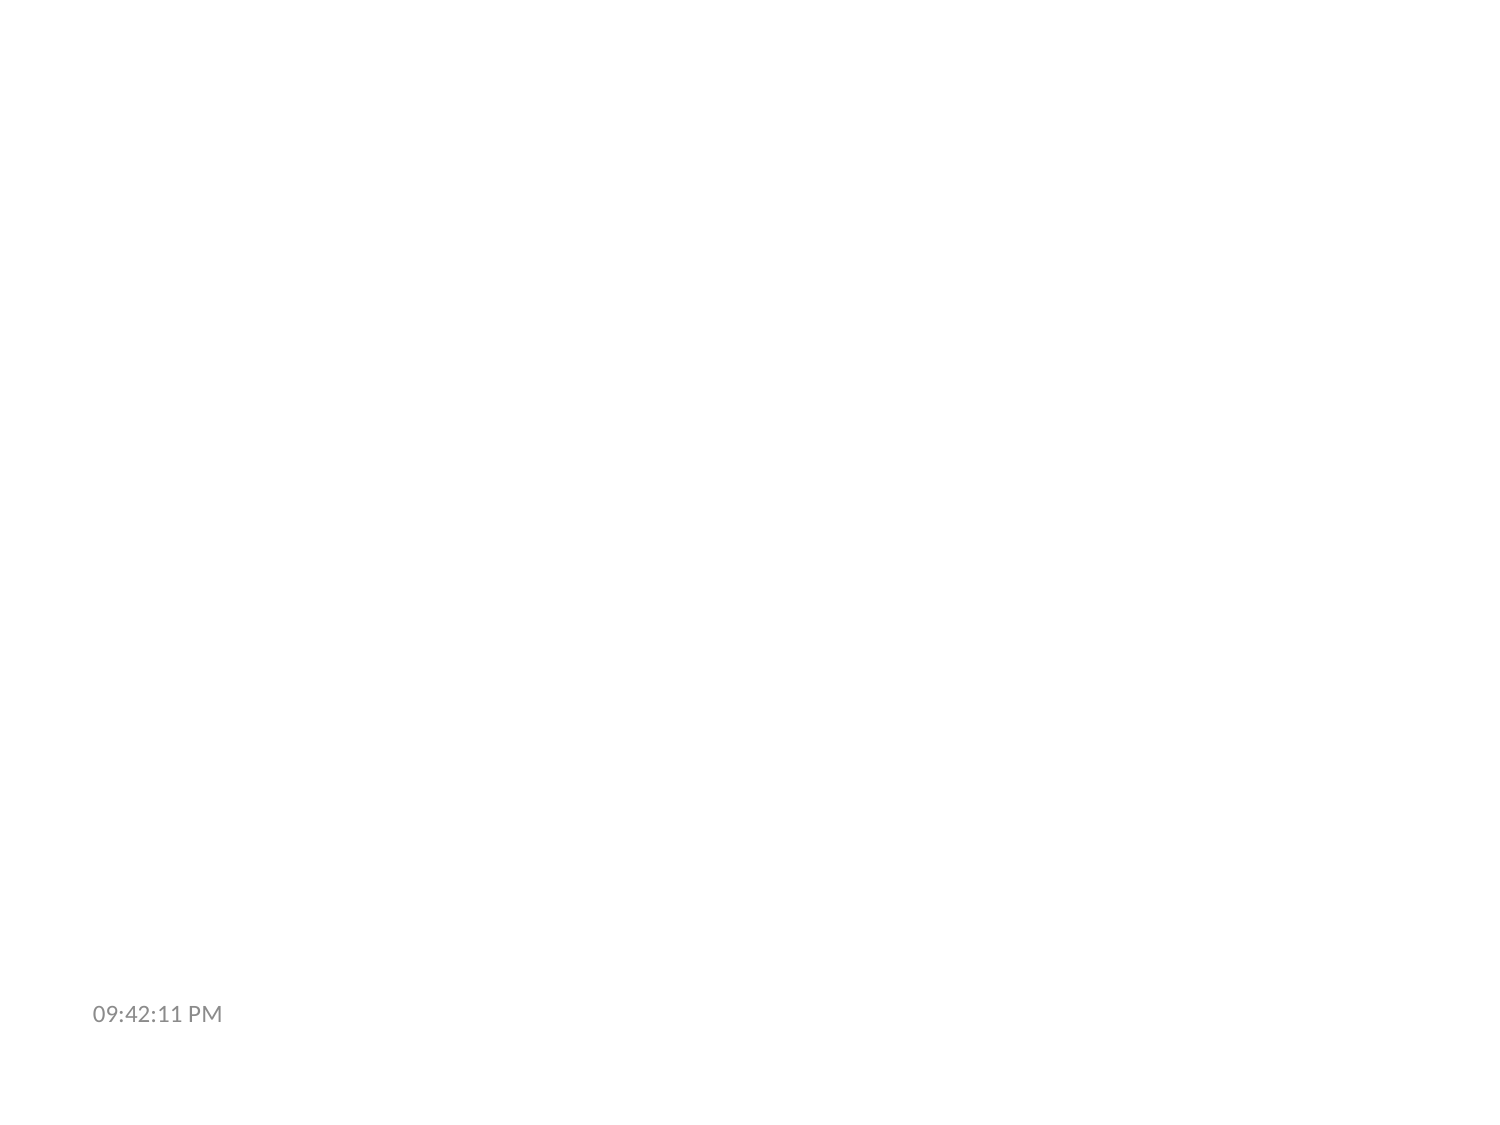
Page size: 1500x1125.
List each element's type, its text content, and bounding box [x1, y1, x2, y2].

text_box 3:35:09 PM [77, 982, 428, 1043]
